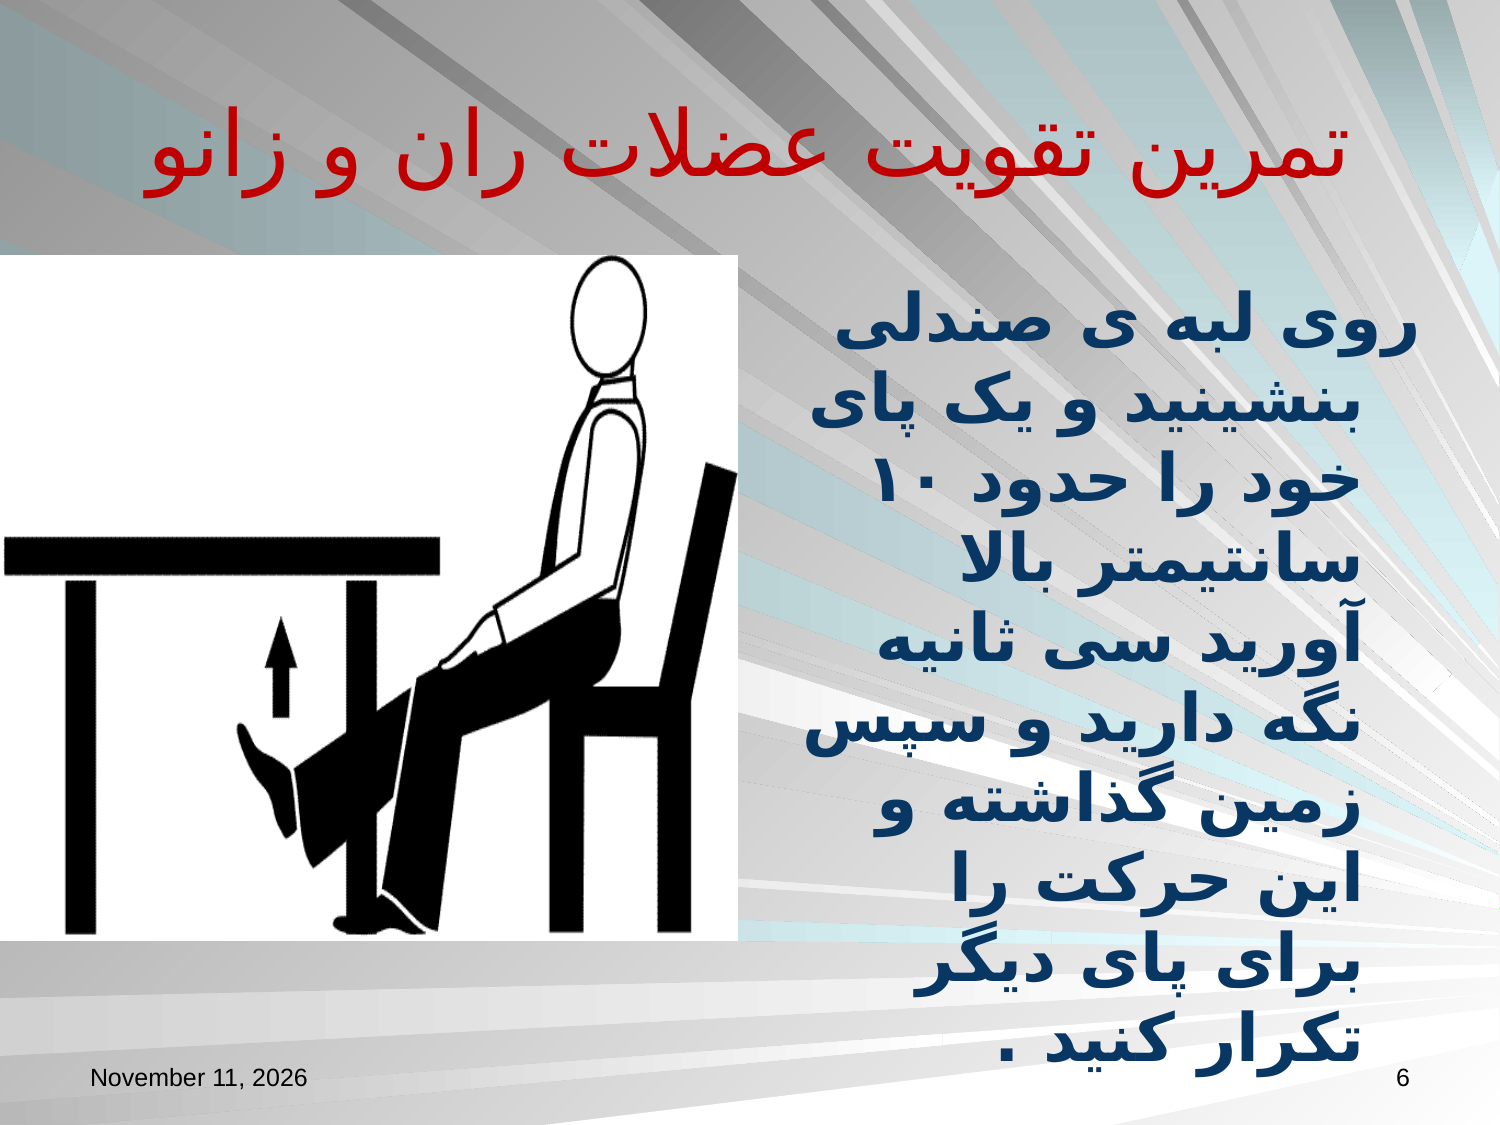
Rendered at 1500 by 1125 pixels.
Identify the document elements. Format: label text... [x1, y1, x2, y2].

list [0, 255, 738, 941]
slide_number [74, 1023, 426, 1100]
slide_number 6 [1074, 1023, 1426, 1100]
list روی لبه ی صندلی بنشینید و یک پای خود را حدود ۱۰ سانتیمتر بالا آورید سی ثانیه نگه دارید و سپس زمین گذاشته و این حرکت را برای پای دیگر تکرار کنید . [773, 266, 1437, 1011]
title تمرین تقویت عضلات ران و زانو [74, 45, 1426, 234]
